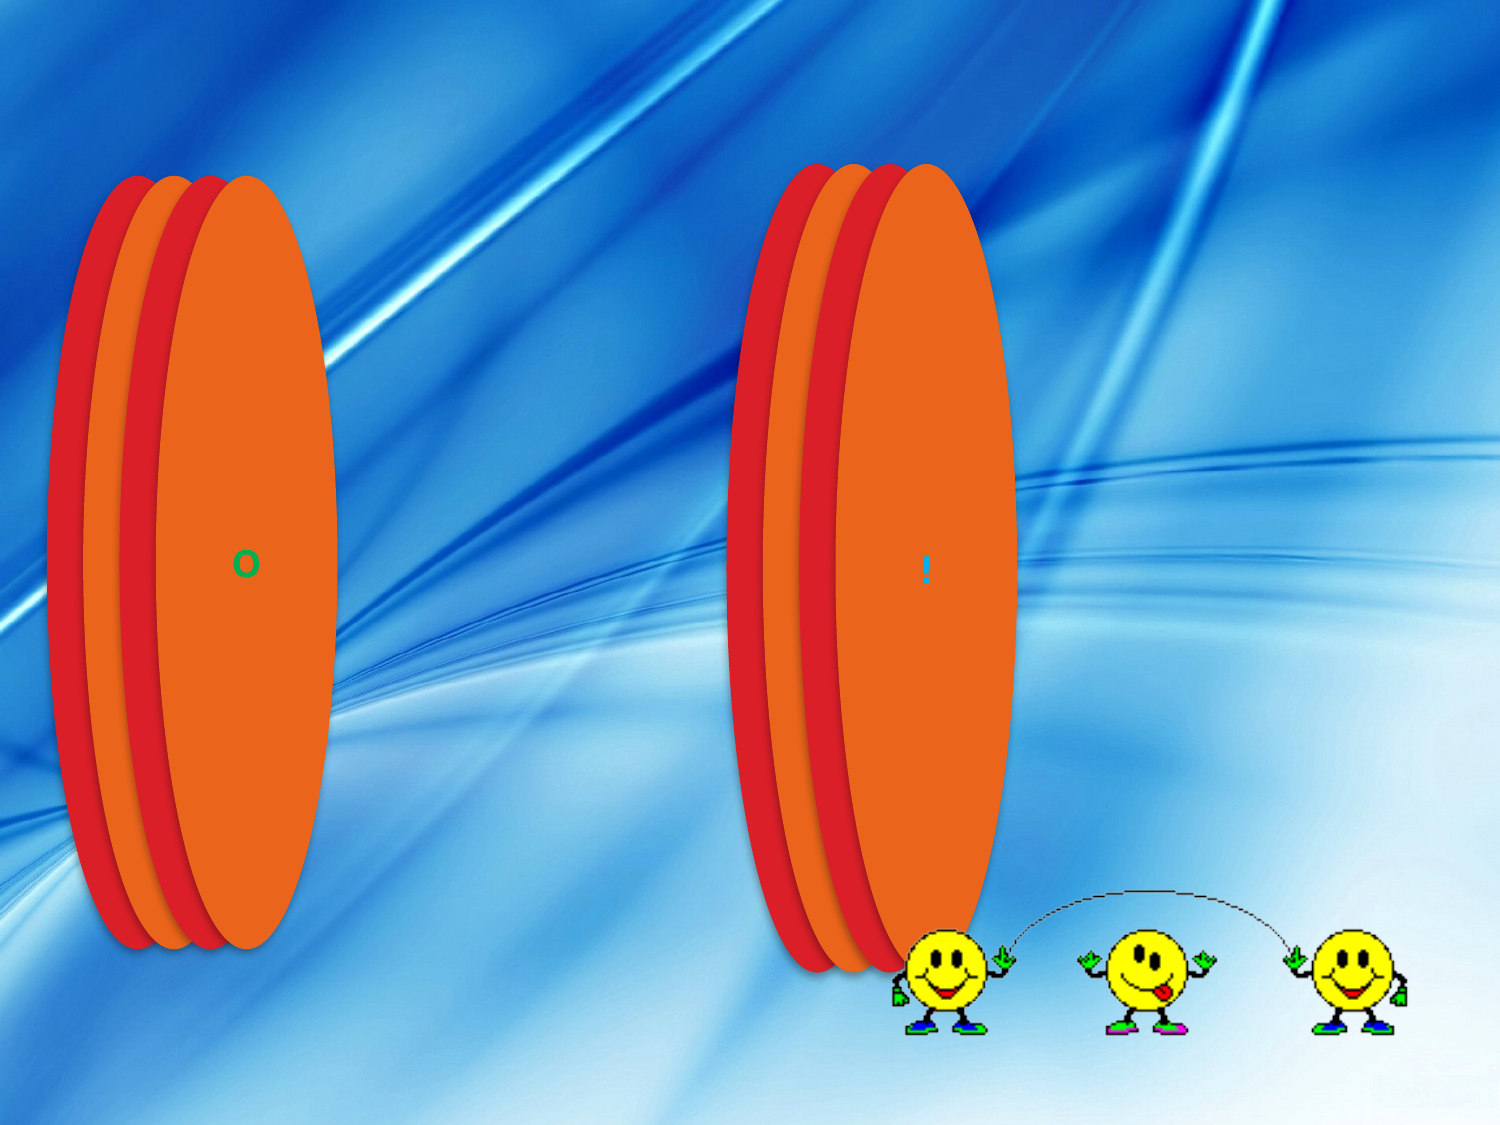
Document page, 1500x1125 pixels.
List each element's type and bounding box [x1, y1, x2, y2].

text_box [46, 175, 720, 950]
text_box [726, 163, 1454, 973]
picture [0, 0, 1500, 1125]
